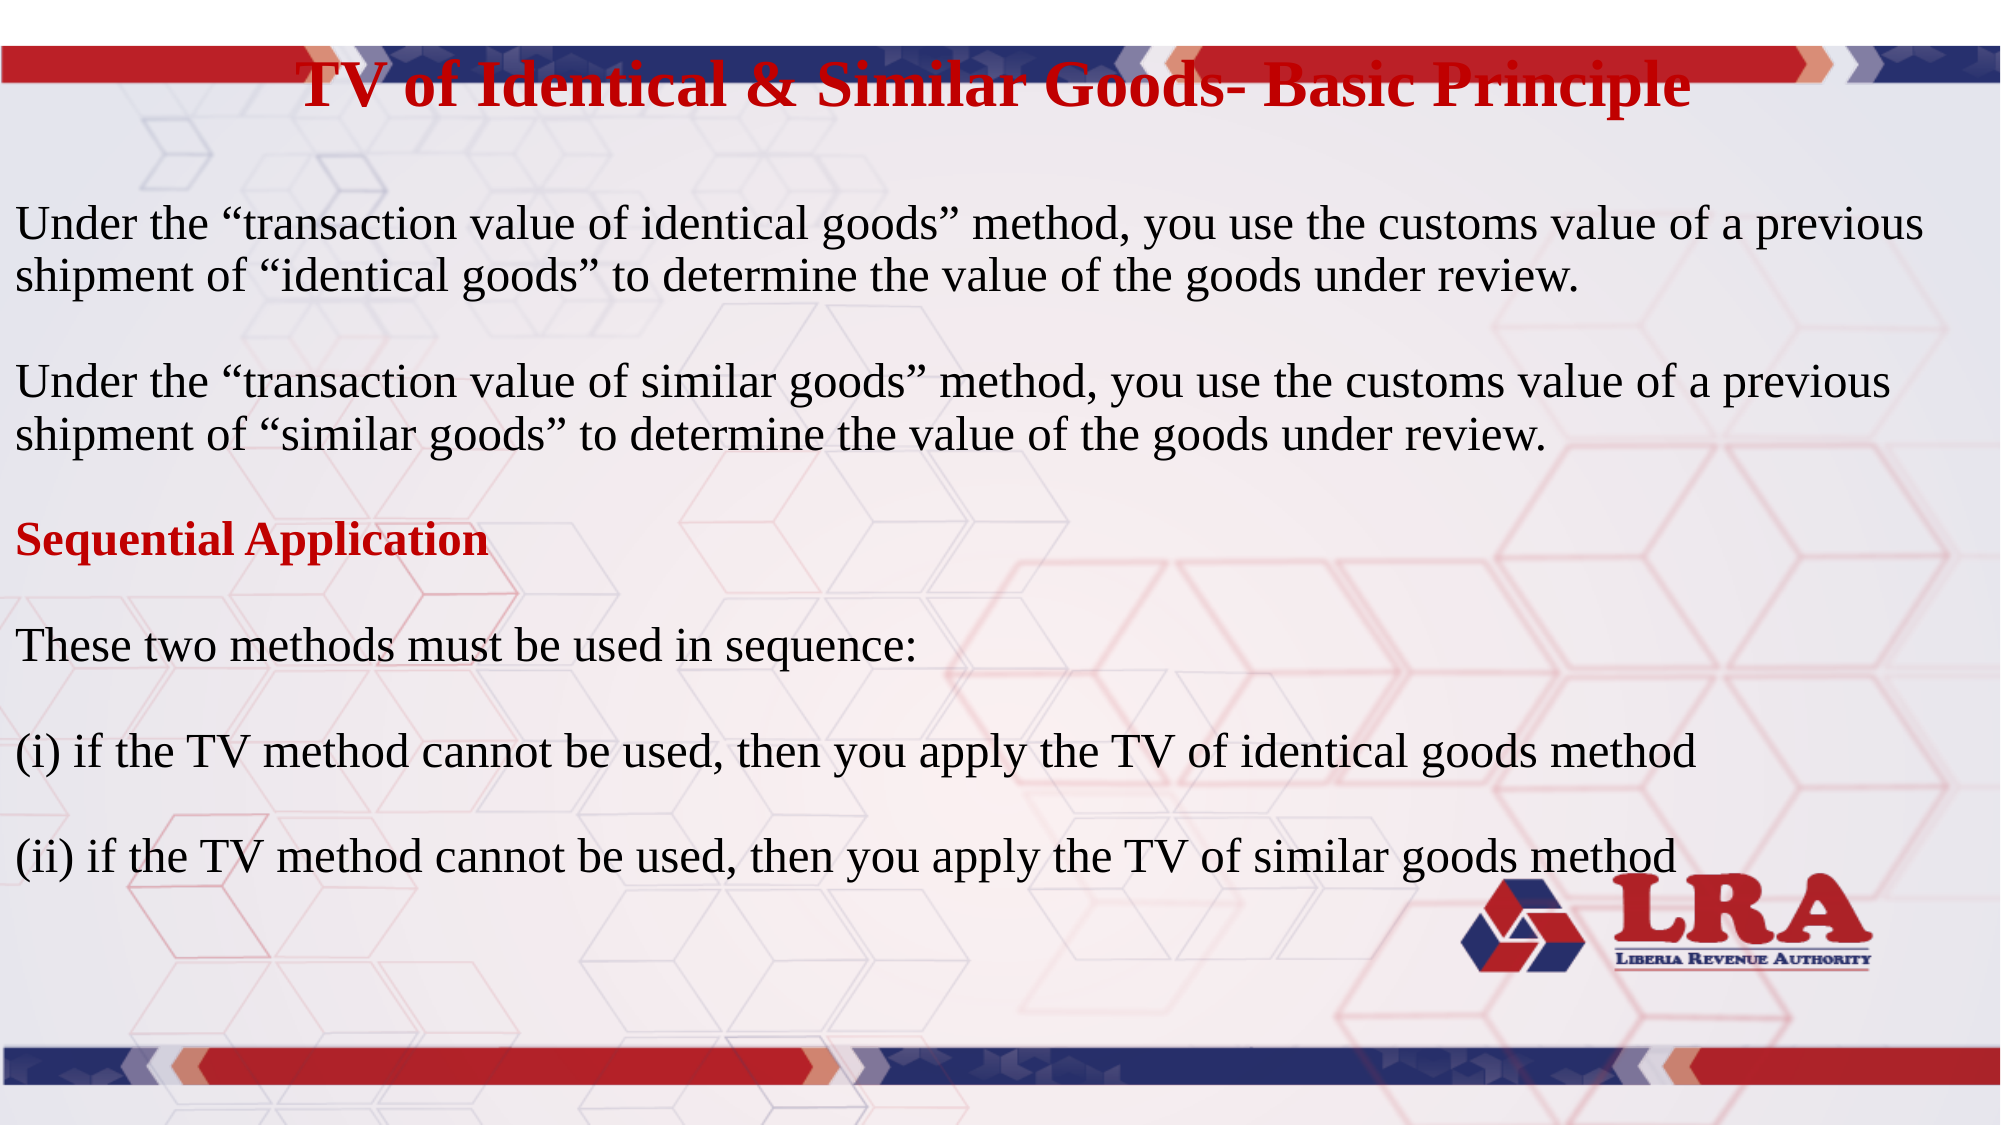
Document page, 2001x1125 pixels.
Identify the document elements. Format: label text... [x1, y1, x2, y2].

picture [0, 0, 2001, 1125]
title TV of Identical & Similar Goods- Basic Principle [9, 44, 1980, 126]
list Under the “transaction value of identical goods” method, you use the customs value of a previous shipment of “identical goods” to determine the value of the goods under review. Under the “transaction value of similar goods” method, you use the customs value of a previous shipment of “similar goods” to determine the value of the goods under review. Sequential Application These two methods must be used in sequence: (i) if the TV method cannot be used, then you apply the TV of identical goods method (ii) if the TV method cannot be used, then you apply the TV of similar goods method [0, 126, 1980, 1090]
